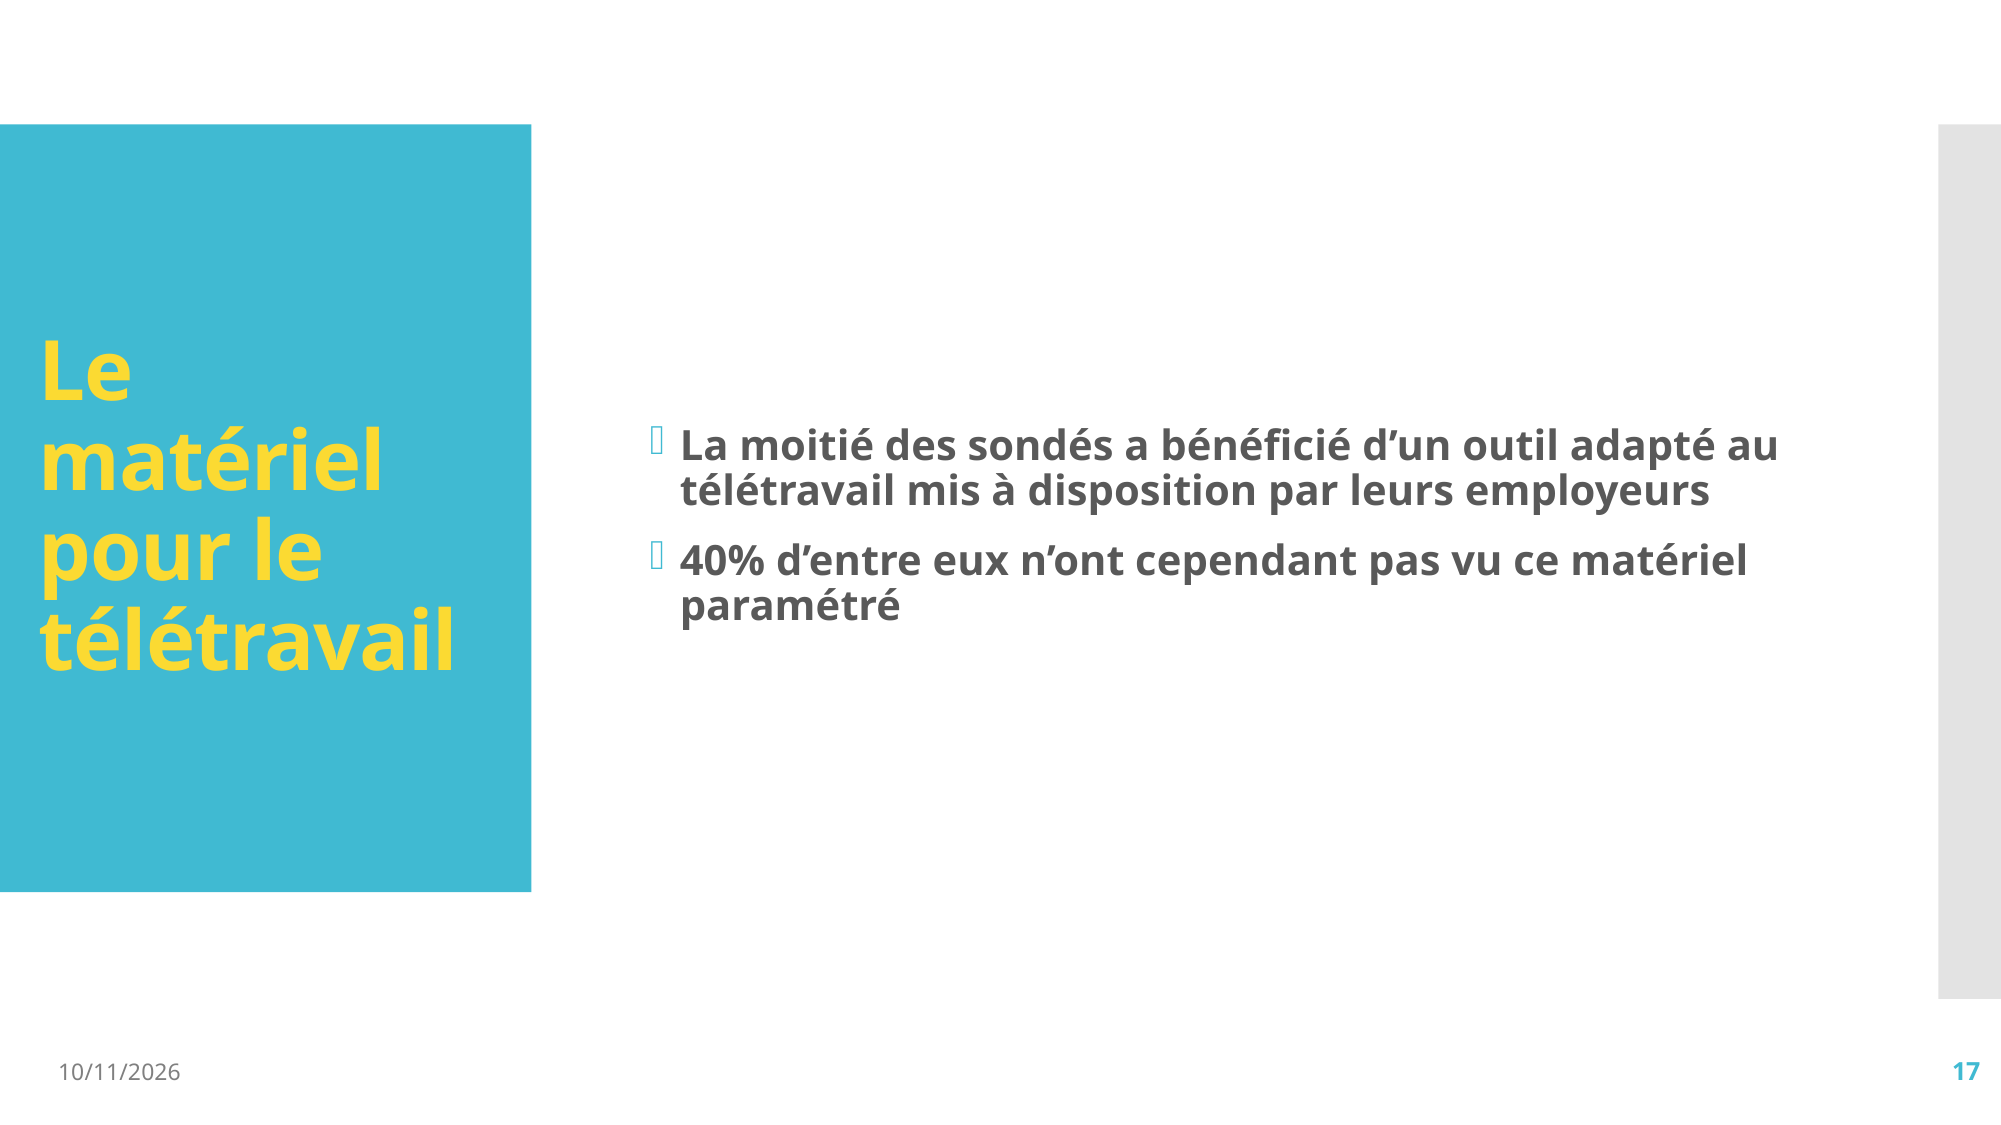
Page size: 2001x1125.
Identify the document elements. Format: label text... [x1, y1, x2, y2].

list La moitié des sondés a bénéficié d’un outil adapté au télétravail mis à disposition par leurs employeurs 40% d’entre eux n’ont cependant pas vu ce matériel paramétré [634, 141, 1835, 982]
slide_number 17 [1744, 1042, 1996, 1103]
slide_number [43, 1042, 493, 1103]
title Le matériel pour le télétravail [23, 130, 508, 886]
